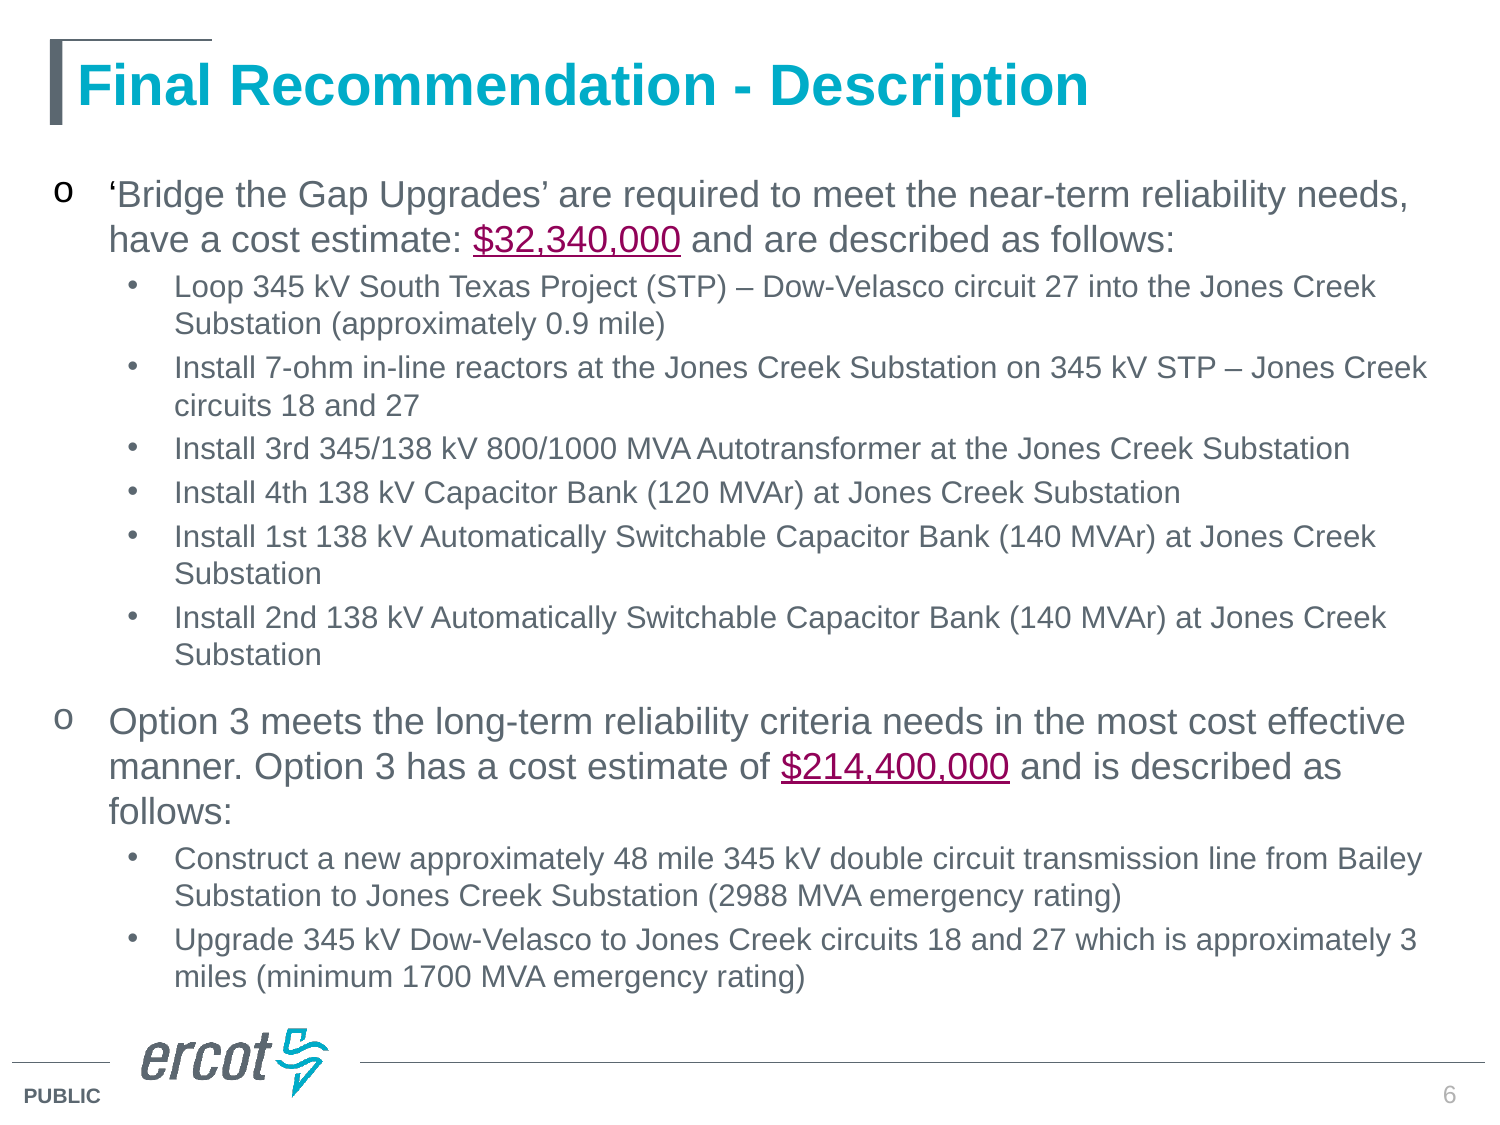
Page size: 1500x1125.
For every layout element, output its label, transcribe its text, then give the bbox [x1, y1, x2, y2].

picture [137, 1024, 332, 1100]
slide_number 6 [1412, 1076, 1488, 1112]
list ‘Bridge the Gap Upgrades’ are required to meet the near-term reliability needs, have a cost estimate: $32,340,000 and are described as follows: Loop 345 kV South Texas Project (STP) – Dow-Velasco circuit 27 into the Jones Creek Substation (approximately 0.9 mile) Install 7-ohm in-line reactors at the Jones Creek Substation on 345 kV STP – Jones Creek circuits 18 and 27 Install 3rd 345/138 kV 800/1000 MVA Autotransformer at the Jones Creek Substation Install 4th 138 kV Capacitor Bank (120 MVAr) at Jones Creek Substation Install 1st 138 kV Automatically Switchable Capacitor Bank (140 MVAr) at Jones Creek Substation Install 2nd 138 kV Automatically Switchable Capacitor Bank (140 MVAr) at Jones Creek Substation Option 3 meets the long-term reliability criteria needs in the most cost effective manner. Option 3 has a cost estimate of $214,400,000 and is described as follows: Construct a new approximately 48 mile 345 kV double circuit transmission line from Bailey Substation to Jones Creek Substation (2988 MVA emergency rating) Upgrade 345 kV Dow-Velasco to Jones Creek circuits 18 and 27 which is approximately 3 miles (minimum 1700 MVA emergency rating) [37, 162, 1450, 938]
title Final Recommendation - Description [62, 39, 1450, 162]
